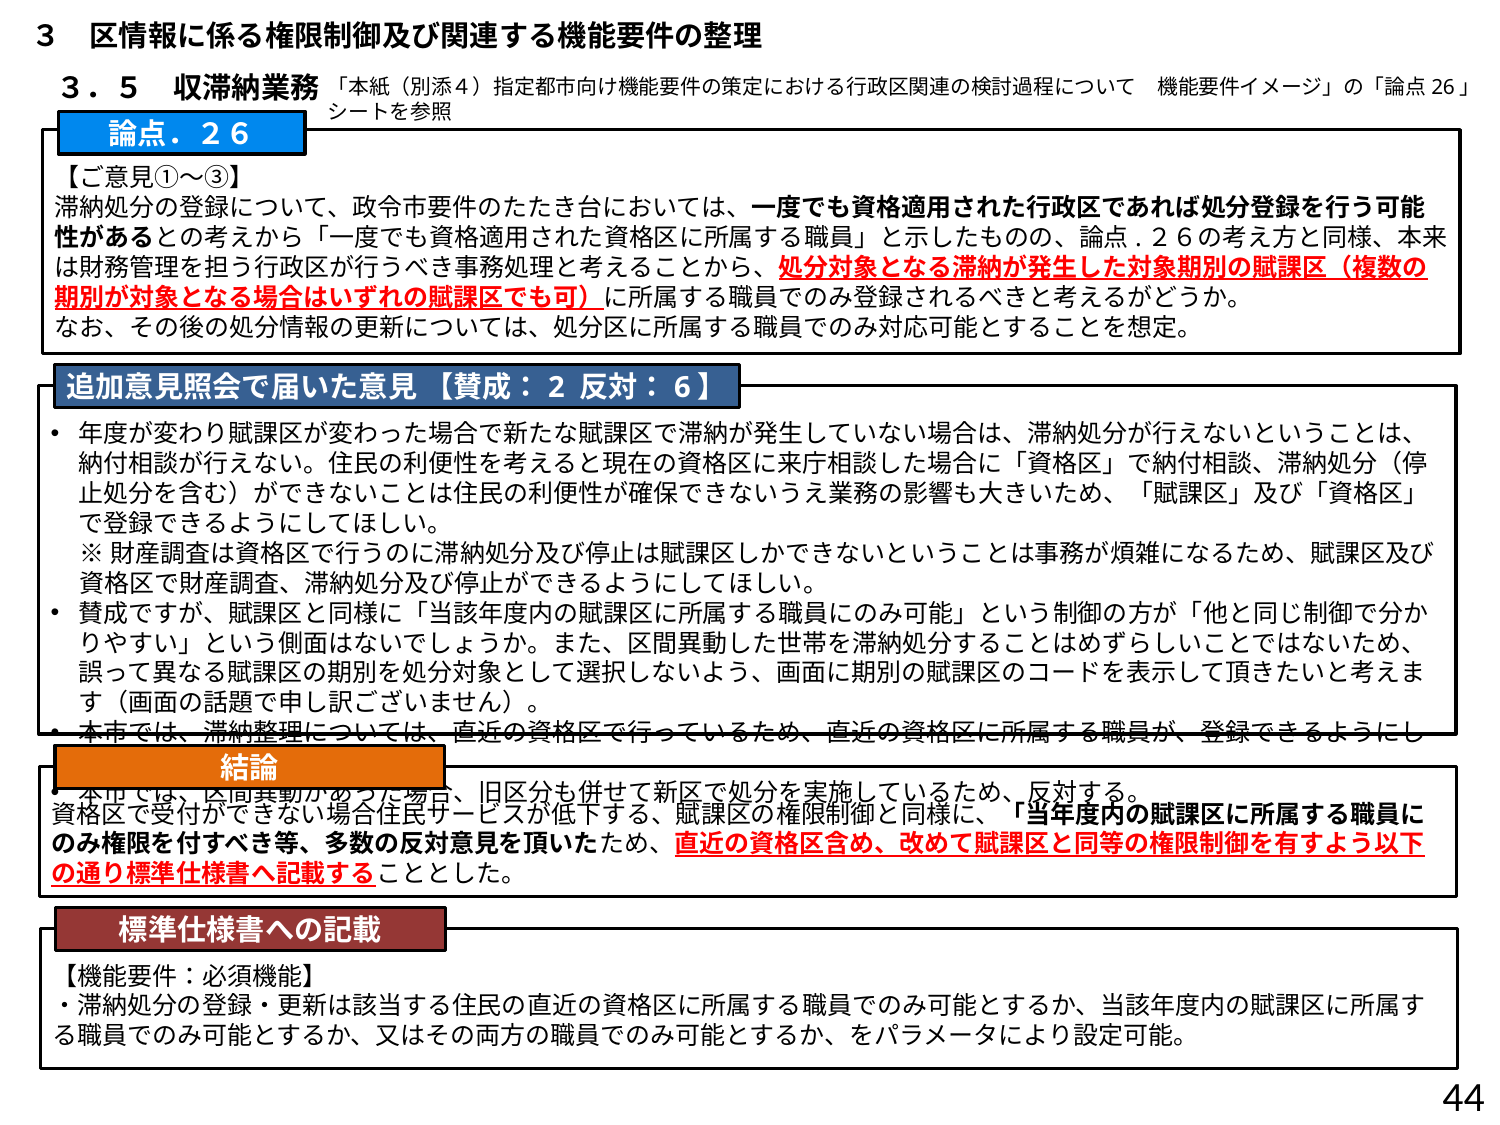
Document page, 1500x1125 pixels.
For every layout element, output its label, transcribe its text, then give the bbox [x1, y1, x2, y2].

text_box 資格区で受付ができない場合住民サービスが低下する、賦課区の権限制御と同様に、「当年度内の賦課区に所属する職員にのみ権限を付すべき等、多数の反対意見を頂いたため、直近の資格区含め、改めて賦課区と同等の権限制御を有すよう以下の通り標準仕様書へ記載することとした。 [39, 766, 1457, 897]
text_box 標準仕様書への記載 [54, 905, 448, 952]
text_box ３ 区情報に係る権限制御及び関連する機能要件の整理 [16, 2, 1440, 49]
text_box 結論 [53, 743, 447, 790]
text_box 年度が変わり賦課区が変わった場合で新たな賦課区で滞納が発生していない場合は、滞納処分が行えないということは、納付相談が行えない。住民の利便性を考えると現在の資格区に来庁相談した場合に「資格区」で納付相談、滞納処分（停止処分を含む）ができないことは住民の利便性が確保できないうえ業務の影響も大きいため、「賦課区」及び「資格区」で登録できるようにしてほしい。 ※財産調査は資格区で行うのに滞納処分及び停止は賦課区しかできないということは事務が煩雑になるため、賦課区及び資格区で財産調査、滞納処分及び停止ができるようにしてほしい。 賛成ですが、賦課区と同様に「当該年度内の賦課区に所属する職員にのみ可能」という制御の方が「他と同じ制御で分かりやすい」という側面はないでしょうか。また、区間異動した世帯を滞納処分することはめずらしいことではないため、誤って異なる賦課区の期別を処分対象として選択しないよう、画面に期別の賦課区のコードを表示して頂きたいと考えます（画面の話題で申し訳ございません）。 本市では、滞納整理については、直近の資格区で行っているため、直近の資格区に所属する職員が、登録できるようにしたい。 本市では、区間異動があった場合、旧区分も併せて新区で処分を実施しているため、反対する。 [38, 385, 1457, 735]
text_box 【機能要件：必須機能】 ・滞納処分の登録・更新は該当する住民の直近の資格区に所属する職員でのみ可能とするか、当該年度内の賦課区に所属する職員でのみ可能とするか、又はその両方の職員でのみ可能とするか、をパラメータにより設定可能。 [40, 928, 1458, 1069]
text_box 「本紙（別添４）指定都市向け機能要件の策定における行政区関連の検討過程について 機能要件イメージ」の「論点26」シートを参照 [312, 58, 1500, 114]
slide_number 43 [1149, 1065, 1500, 1125]
text_box 【ご意見①～③】 滞納処分の登録について、政令市要件のたたき台においては、一度でも資格適用された行政区であれば処分登録を行う可能性があるとの考えから「一度でも資格適用された資格区に所属する職員」と示したものの、論点.２６の考え方と同様、本来は財務管理を担う行政区が行うべき事務処理と考えることから、処分対象となる滞納が発生した対象期別の賦課区（複数の期別が対象となる場合はいずれの賦課区でも可）に所属する職員でのみ登録されるべきと考えるがどうか。 なお、その後の処分情報の更新については、処分区に所属する職員でのみ対応可能とすることを想定。 [42, 129, 1460, 354]
text_box ３．５ 収滞納業務 [41, 54, 1465, 100]
text_box 追加意見照会で届いた意見 【賛成：2 反対：6】 [52, 363, 741, 410]
text_box 論点．２６ [56, 109, 307, 156]
